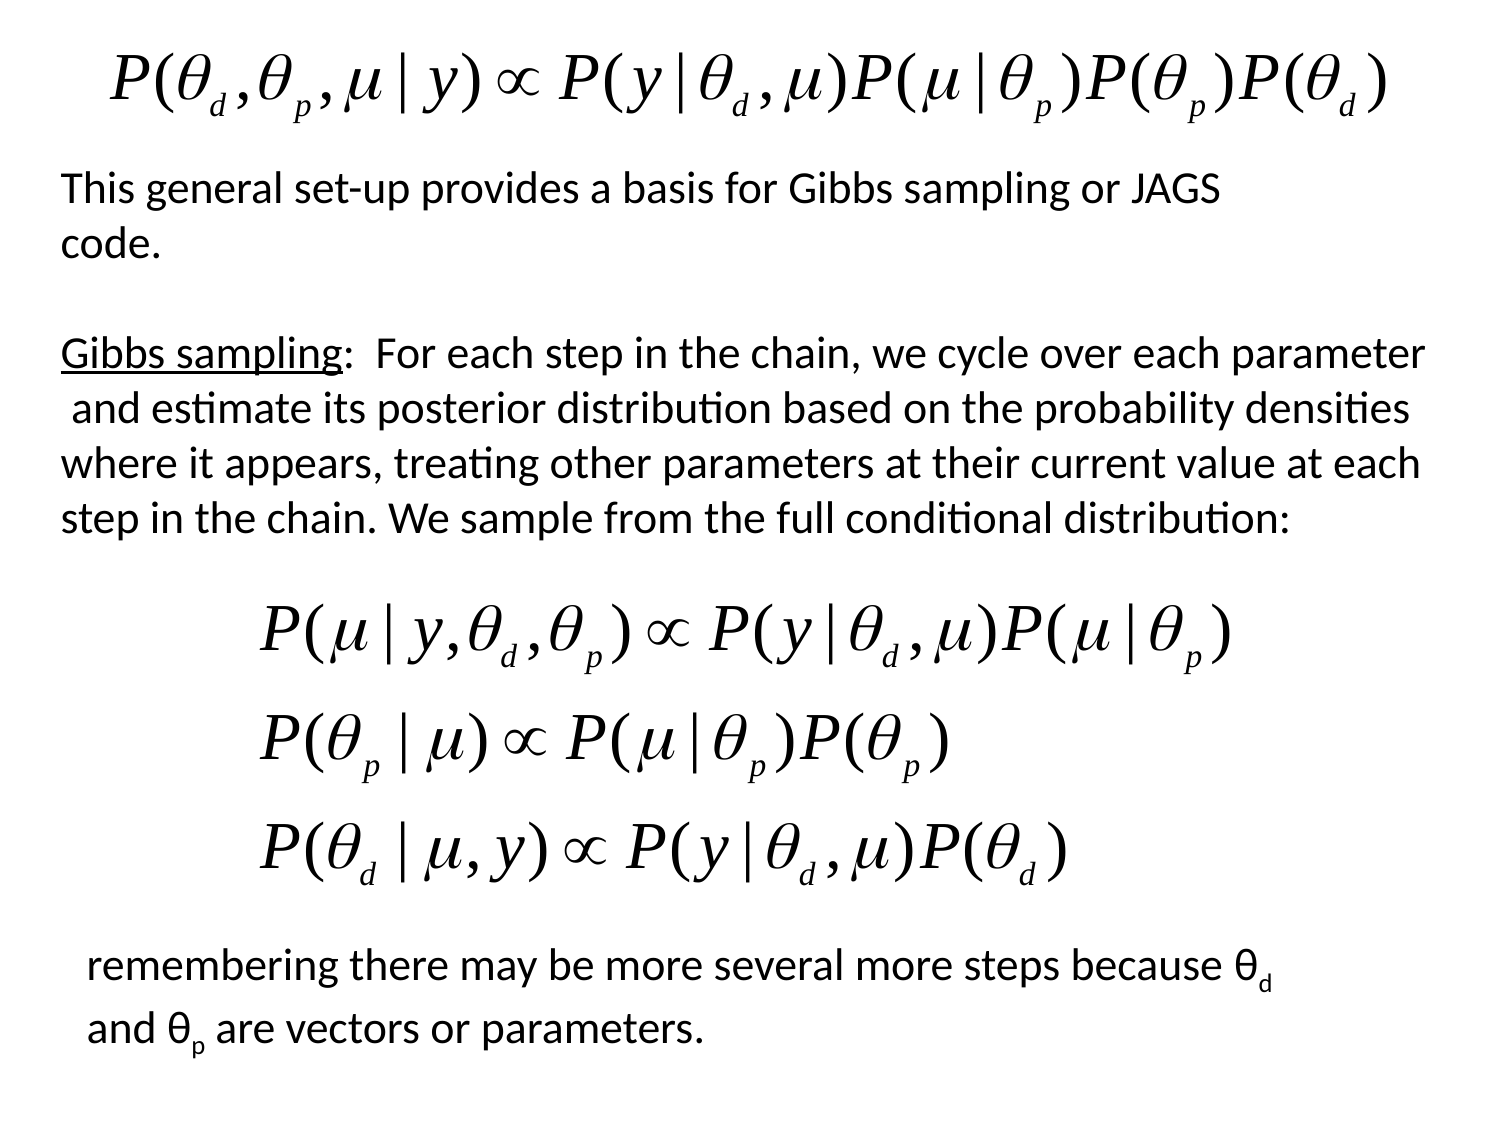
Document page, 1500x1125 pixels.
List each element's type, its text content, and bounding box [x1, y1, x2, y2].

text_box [249, 587, 1242, 899]
text_box This general set-up provides a basis for Gibbs sampling or JAGS code. Gibbs sampling: For each step in the chain, we cycle over each parameter and estimate its posterior distribution based on the probability densities where it appears, treating other parameters at their current value at each step in the chain. We sample from the full conditional distribution: [45, 149, 1448, 605]
text_box remembering there may be more several more steps because θd and θp are vectors or parameters. [71, 927, 1308, 1125]
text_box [99, 37, 1398, 139]
